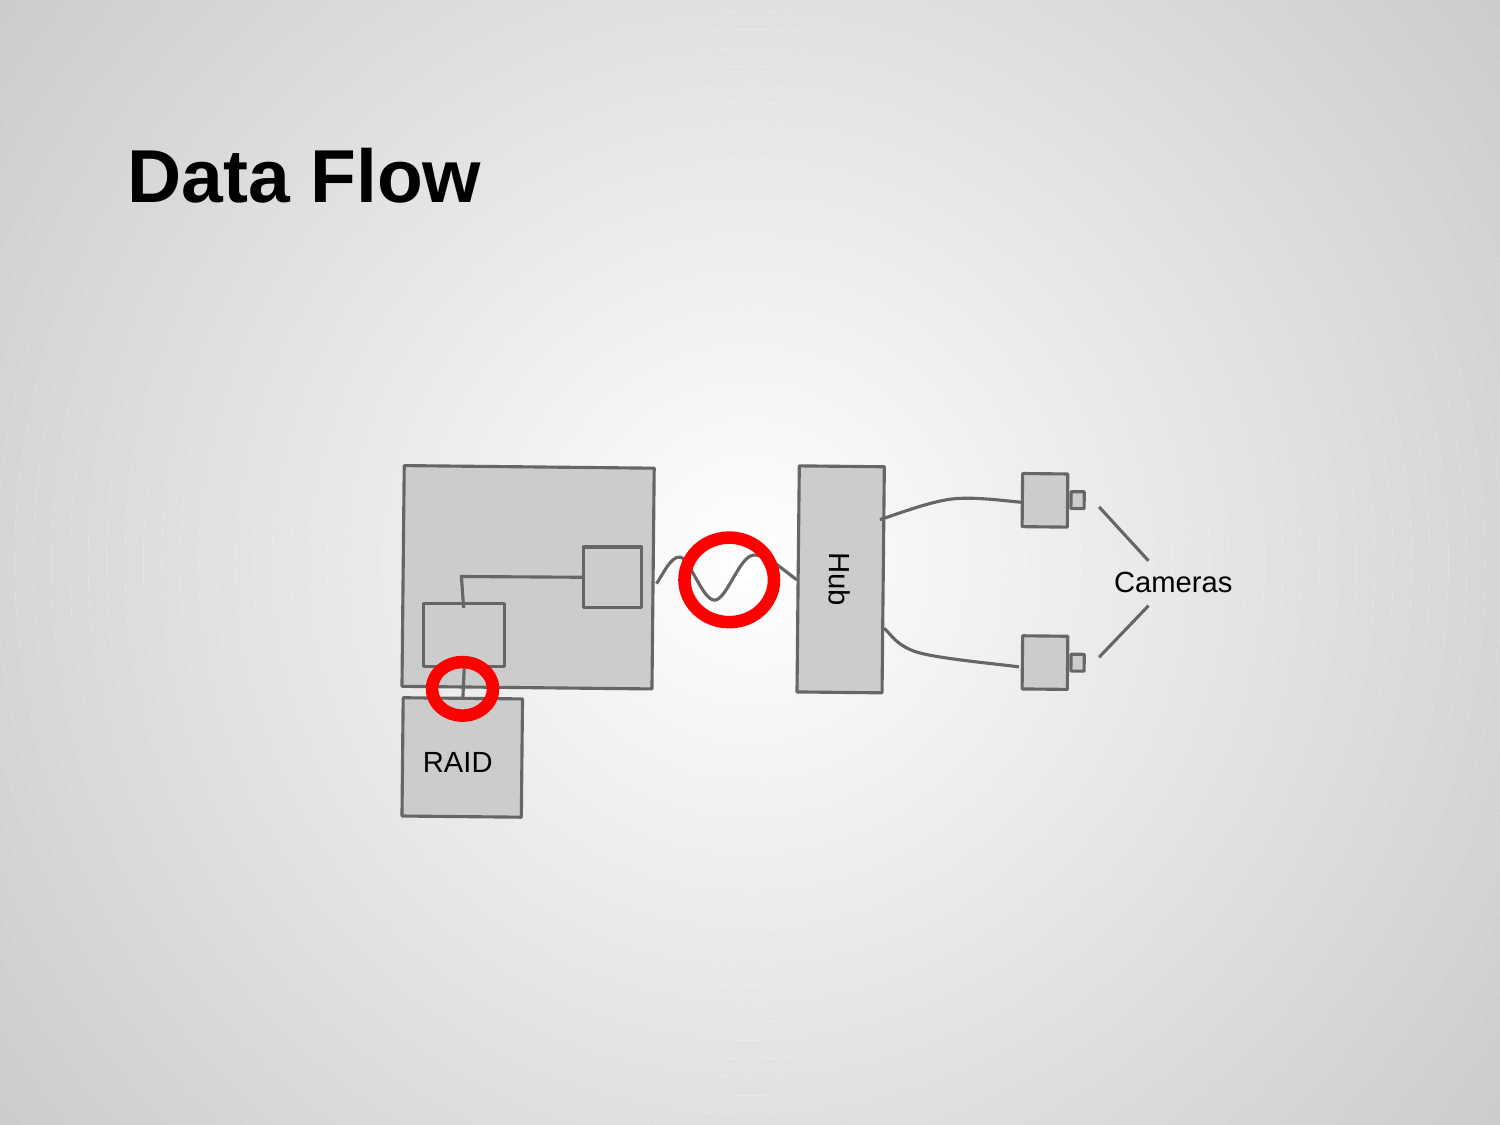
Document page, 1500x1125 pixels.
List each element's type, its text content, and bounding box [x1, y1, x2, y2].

text_box [884, 628, 1020, 667]
text_box [1022, 635, 1068, 690]
text_box [1022, 473, 1068, 528]
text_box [1098, 605, 1149, 658]
text_box [50, 50, 543, 543]
text_box [1070, 491, 1085, 509]
text_box [769, 559, 798, 581]
text_box RAID [339, 728, 585, 782]
text_box [684, 537, 775, 623]
text_box [401, 782, 522, 818]
text_box [583, 546, 642, 608]
text_box [401, 467, 655, 689]
text_box Hub [797, 465, 885, 693]
text_box [423, 603, 505, 667]
text_box [879, 498, 1024, 520]
title Data Flow [75, 45, 1425, 233]
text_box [1098, 506, 1149, 561]
text_box [656, 557, 687, 584]
text_box [432, 662, 494, 716]
text_box [1070, 654, 1085, 672]
text_box [402, 697, 523, 728]
text_box Cameras [1099, 548, 1344, 603]
